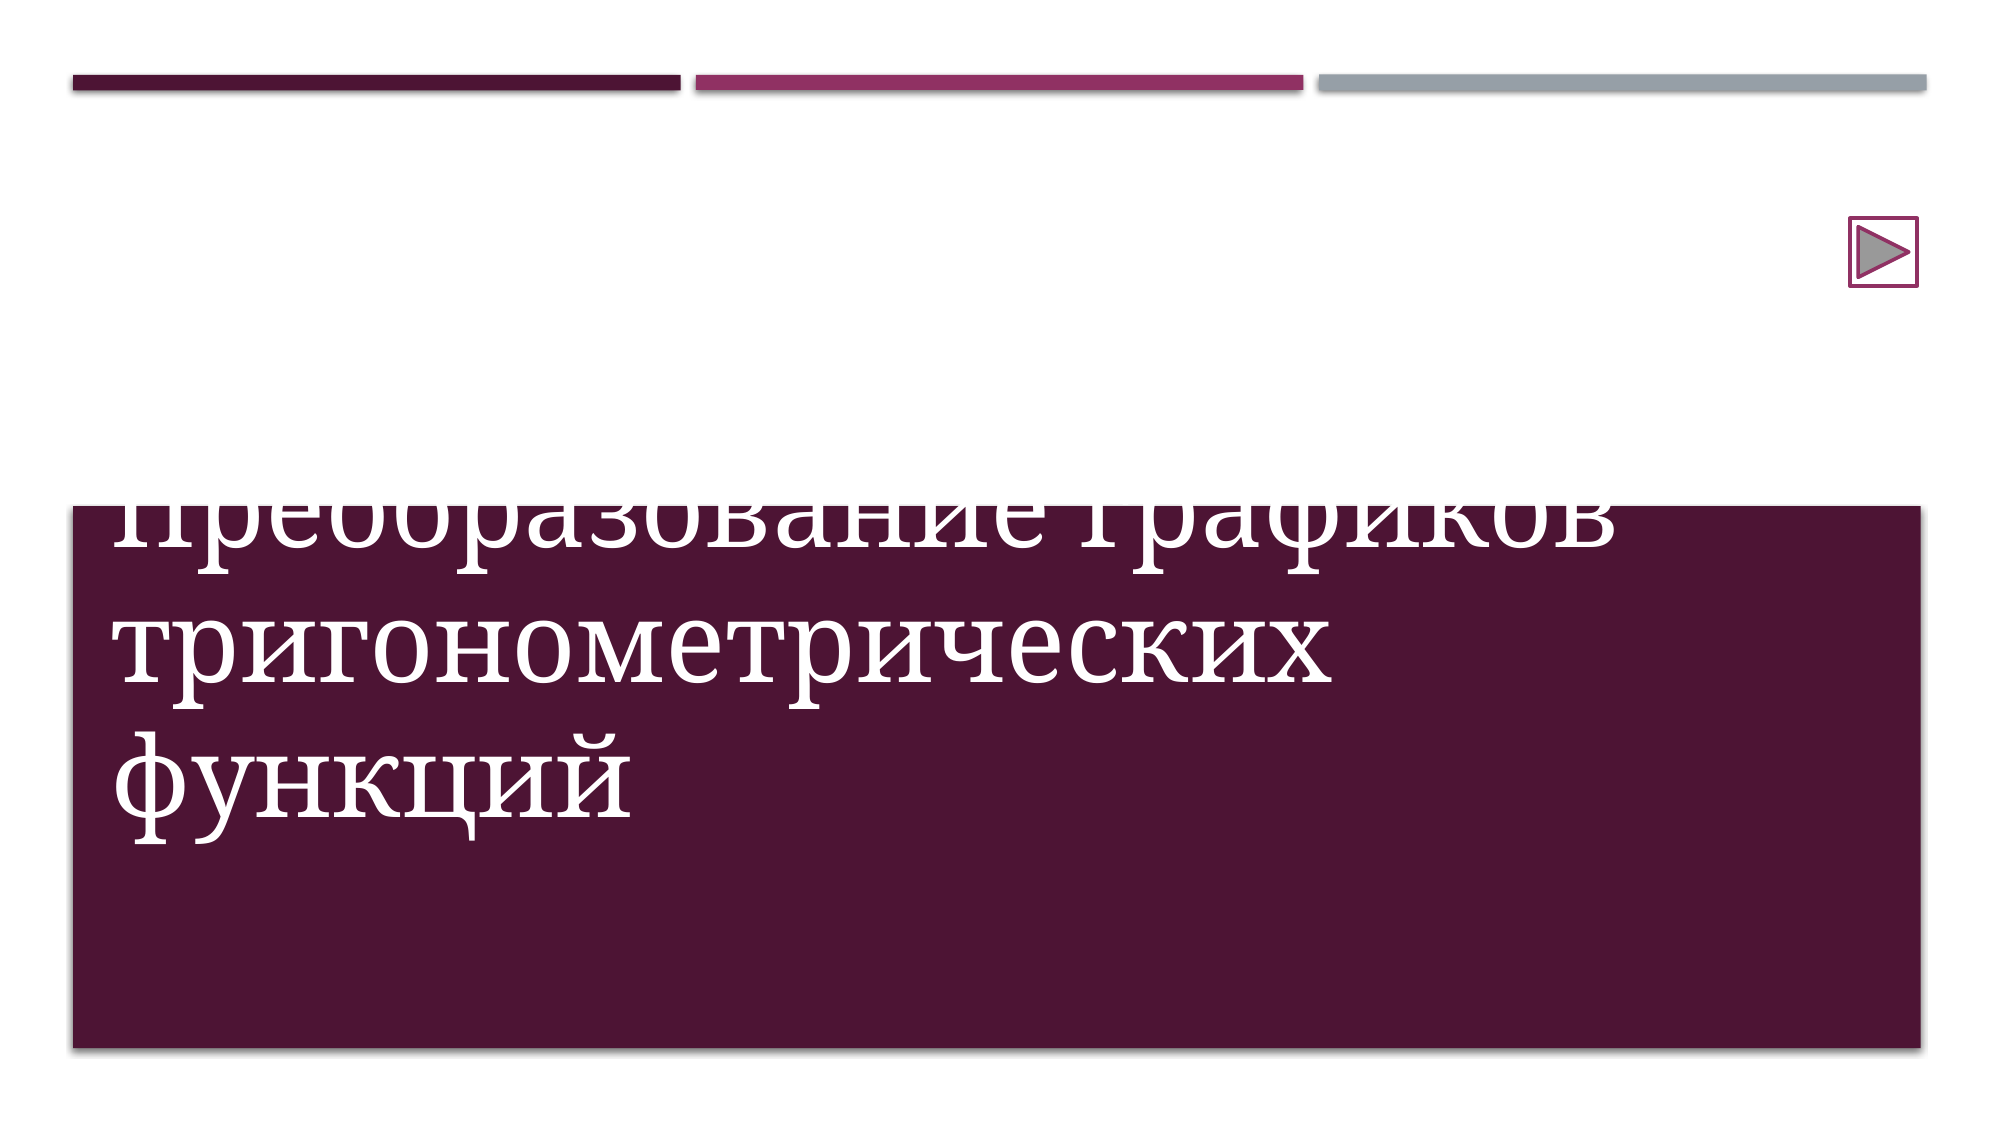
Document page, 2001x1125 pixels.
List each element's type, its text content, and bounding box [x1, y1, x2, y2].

text_box [1848, 216, 1919, 288]
title Преобразование графиков тригонометрических функций [95, 605, 1899, 848]
